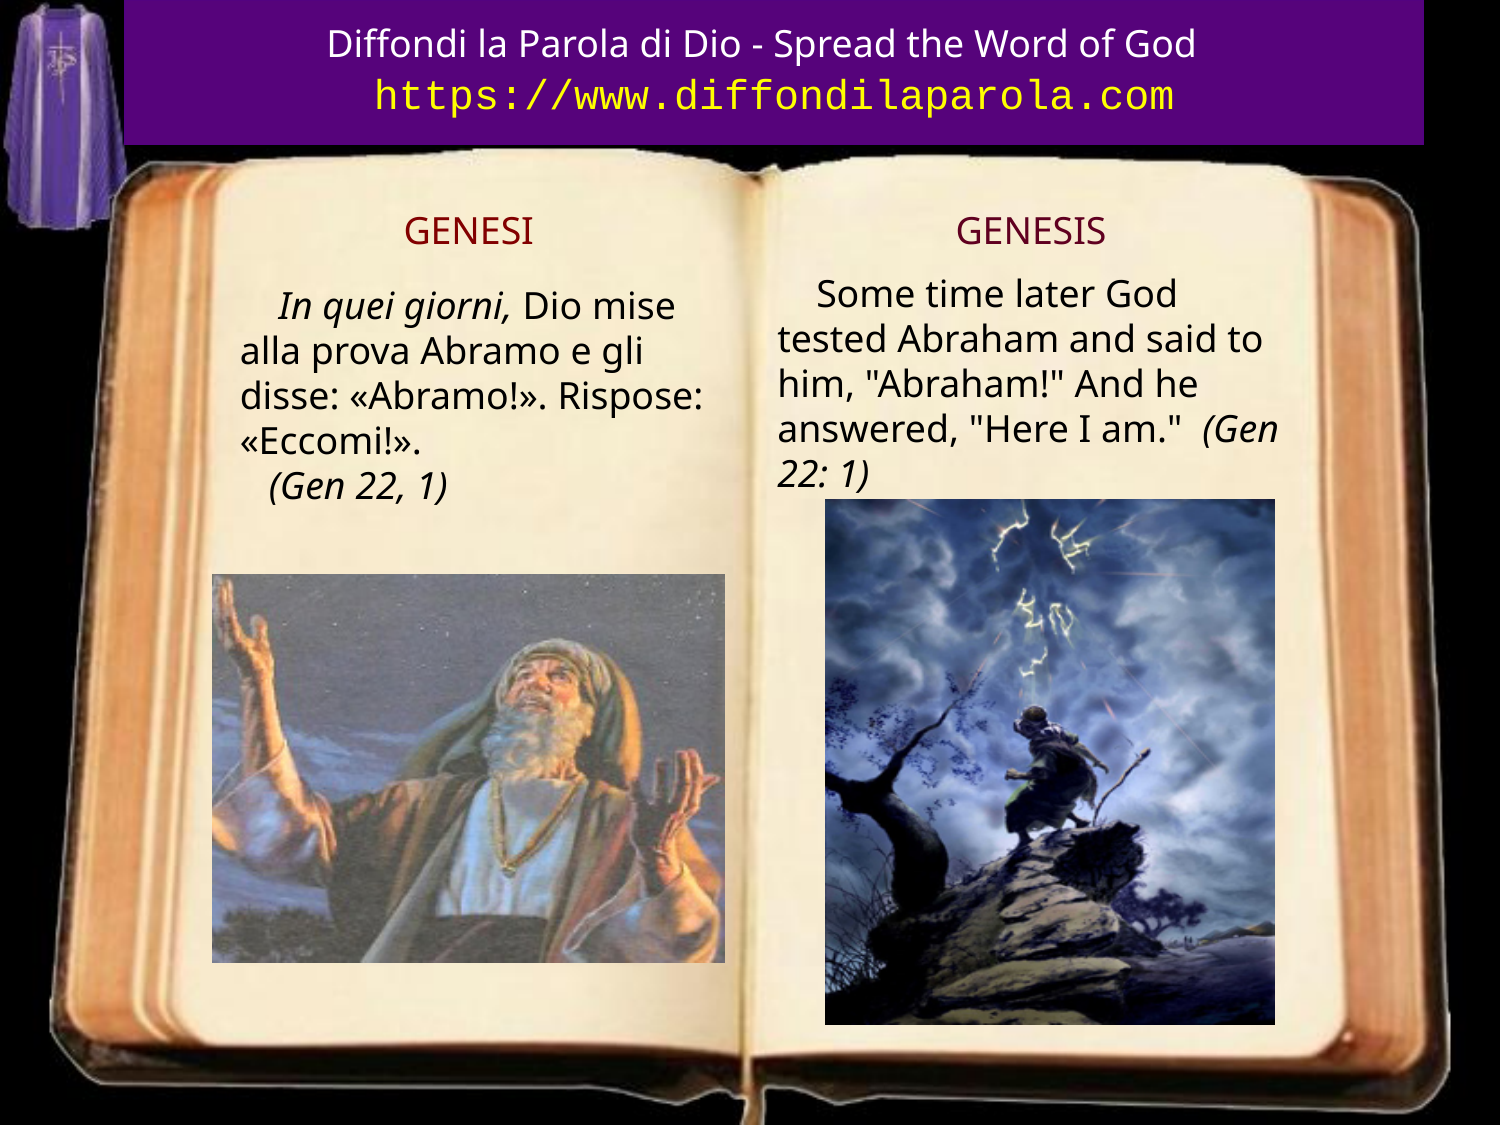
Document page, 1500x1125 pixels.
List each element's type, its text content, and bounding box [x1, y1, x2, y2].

text_box GENESIS [774, 199, 1288, 260]
text_box GENESI [187, 199, 750, 260]
text_box Diffondi la Parola di Dio - Spread the Word of God https://www.diffondilaparola.com [124, 0, 1424, 145]
text_box In quei giorni, Dio mise alla prova Abramo e gli disse: «Abramo!». Rispose: «Eccomi!». (Gen 22, 1) [224, 274, 750, 515]
picture [0, 0, 1500, 1125]
text_box Some time later God tested Abraham and said to him, "Abraham!" And he answered, "Here I am." (Gen 22: 1) [762, 262, 1313, 503]
